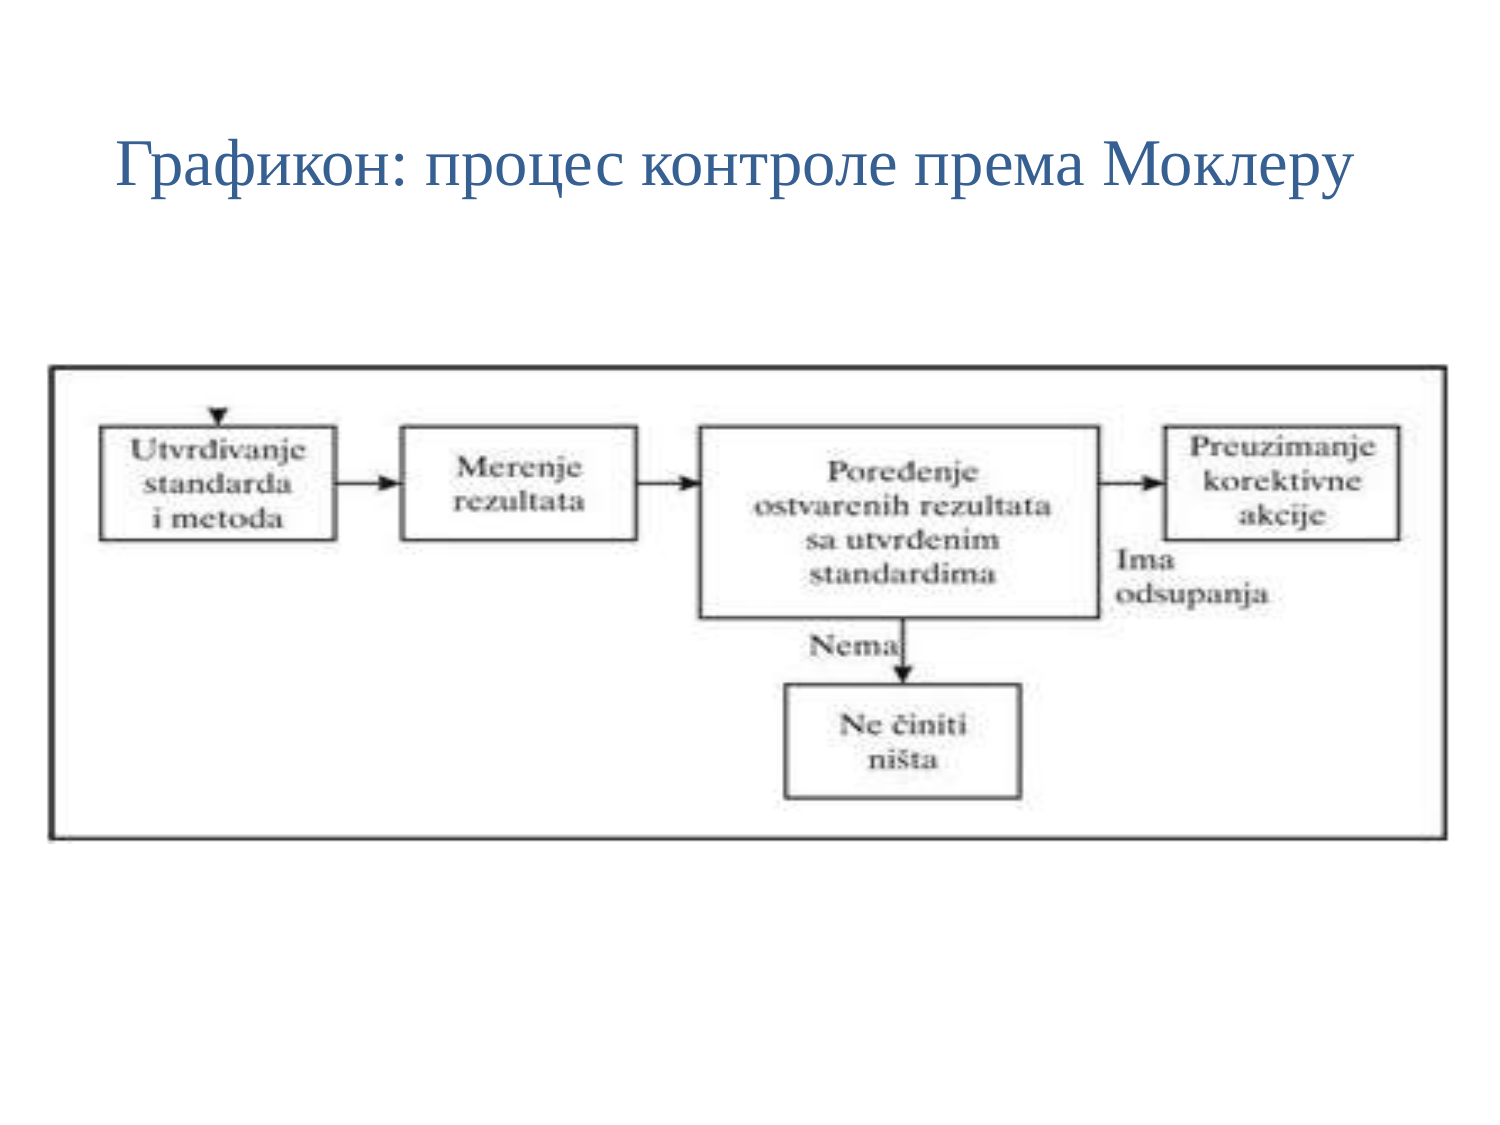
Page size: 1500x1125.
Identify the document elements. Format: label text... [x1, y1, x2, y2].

title Графикон: процес контроле према Моклеру [46, 43, 1425, 274]
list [46, 362, 1453, 844]
